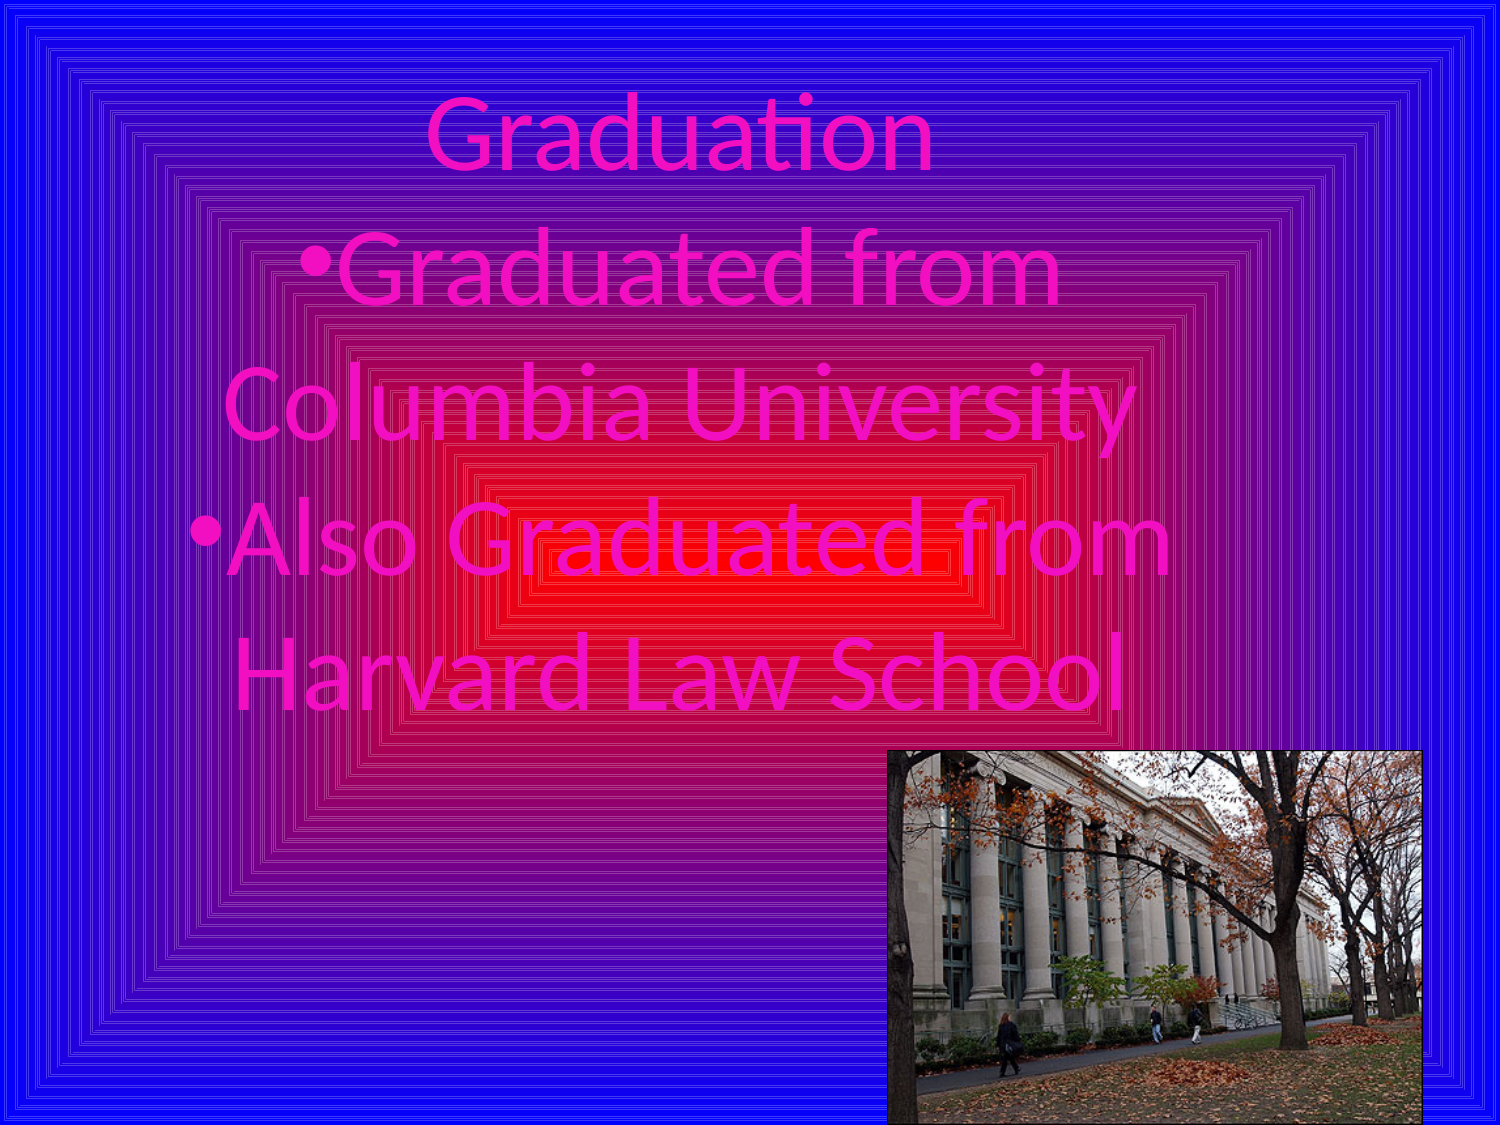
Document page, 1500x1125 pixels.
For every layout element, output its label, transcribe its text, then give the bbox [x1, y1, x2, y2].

text_box Graduation Graduated from Columbia University Also Graduated from Harvard Law School [87, 49, 1275, 740]
picture [887, 750, 1423, 1125]
